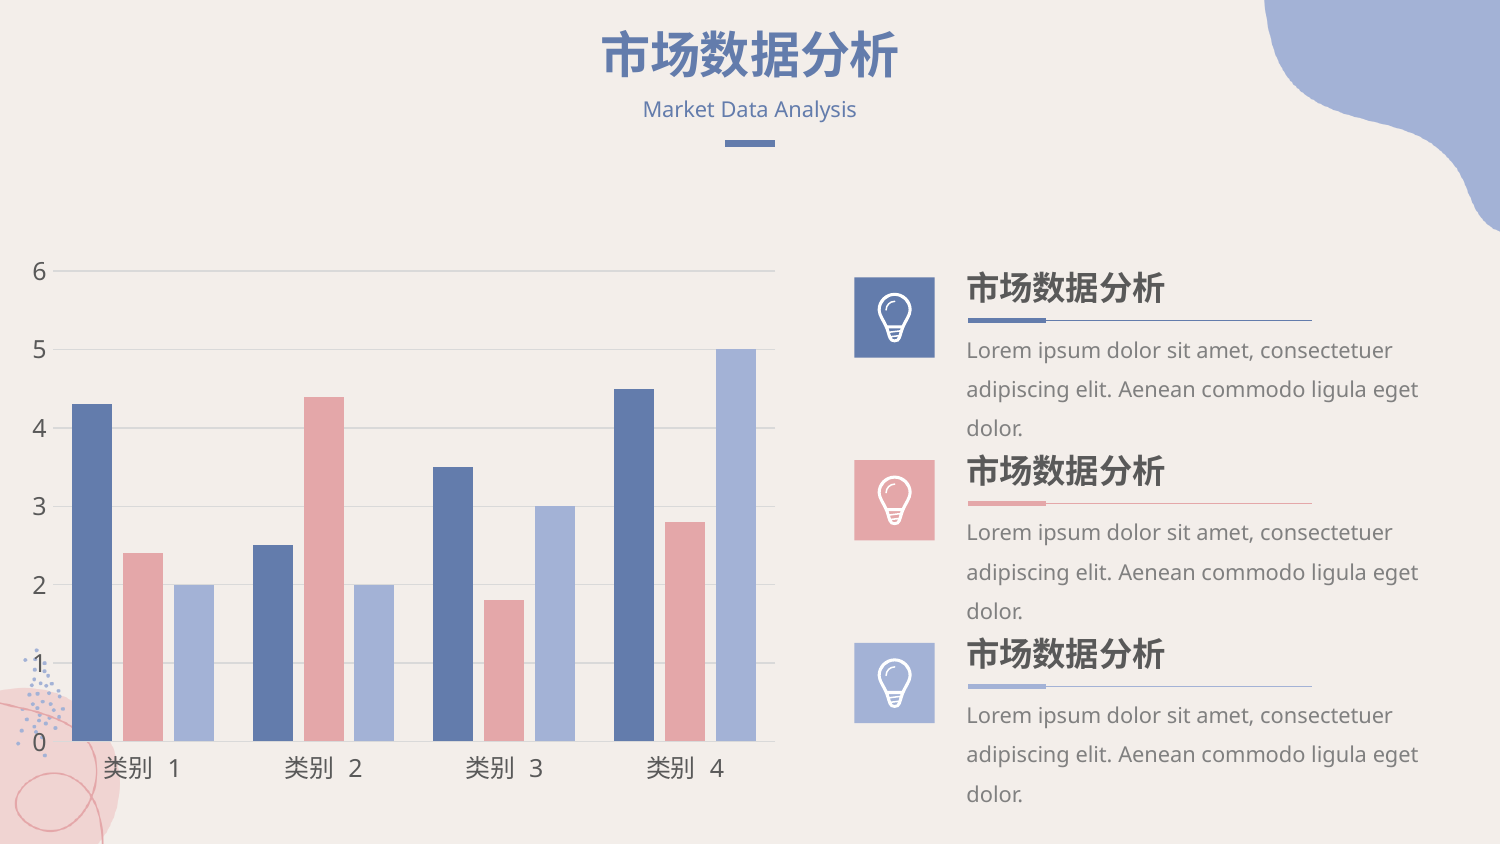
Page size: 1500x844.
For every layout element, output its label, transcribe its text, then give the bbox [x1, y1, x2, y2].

picture [0, 0, 1500, 844]
text_box [853, 459, 936, 542]
text_box [853, 642, 936, 724]
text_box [877, 658, 912, 708]
text_box 市场数据分析 [951, 260, 1187, 315]
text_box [583, 15, 917, 144]
text_box 市场数据分析 [951, 442, 1187, 498]
text_box [853, 276, 936, 359]
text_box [877, 475, 912, 526]
text_box Lorem ipsum dolor sit amet, consectetuer adipiscing elit. Aenean commodo ligula eget dolor. [951, 498, 1439, 632]
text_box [877, 292, 912, 343]
text_box Lorem ipsum dolor sit amet, consectetuer adipiscing elit. Aenean commodo ligula eget dolor. [951, 681, 1439, 814]
text_box 市场数据分析 [951, 625, 1187, 681]
chart [17, 242, 791, 797]
text_box Lorem ipsum dolor sit amet, consectetuer adipiscing elit. Aenean commodo ligula eget dolor. [951, 315, 1439, 449]
